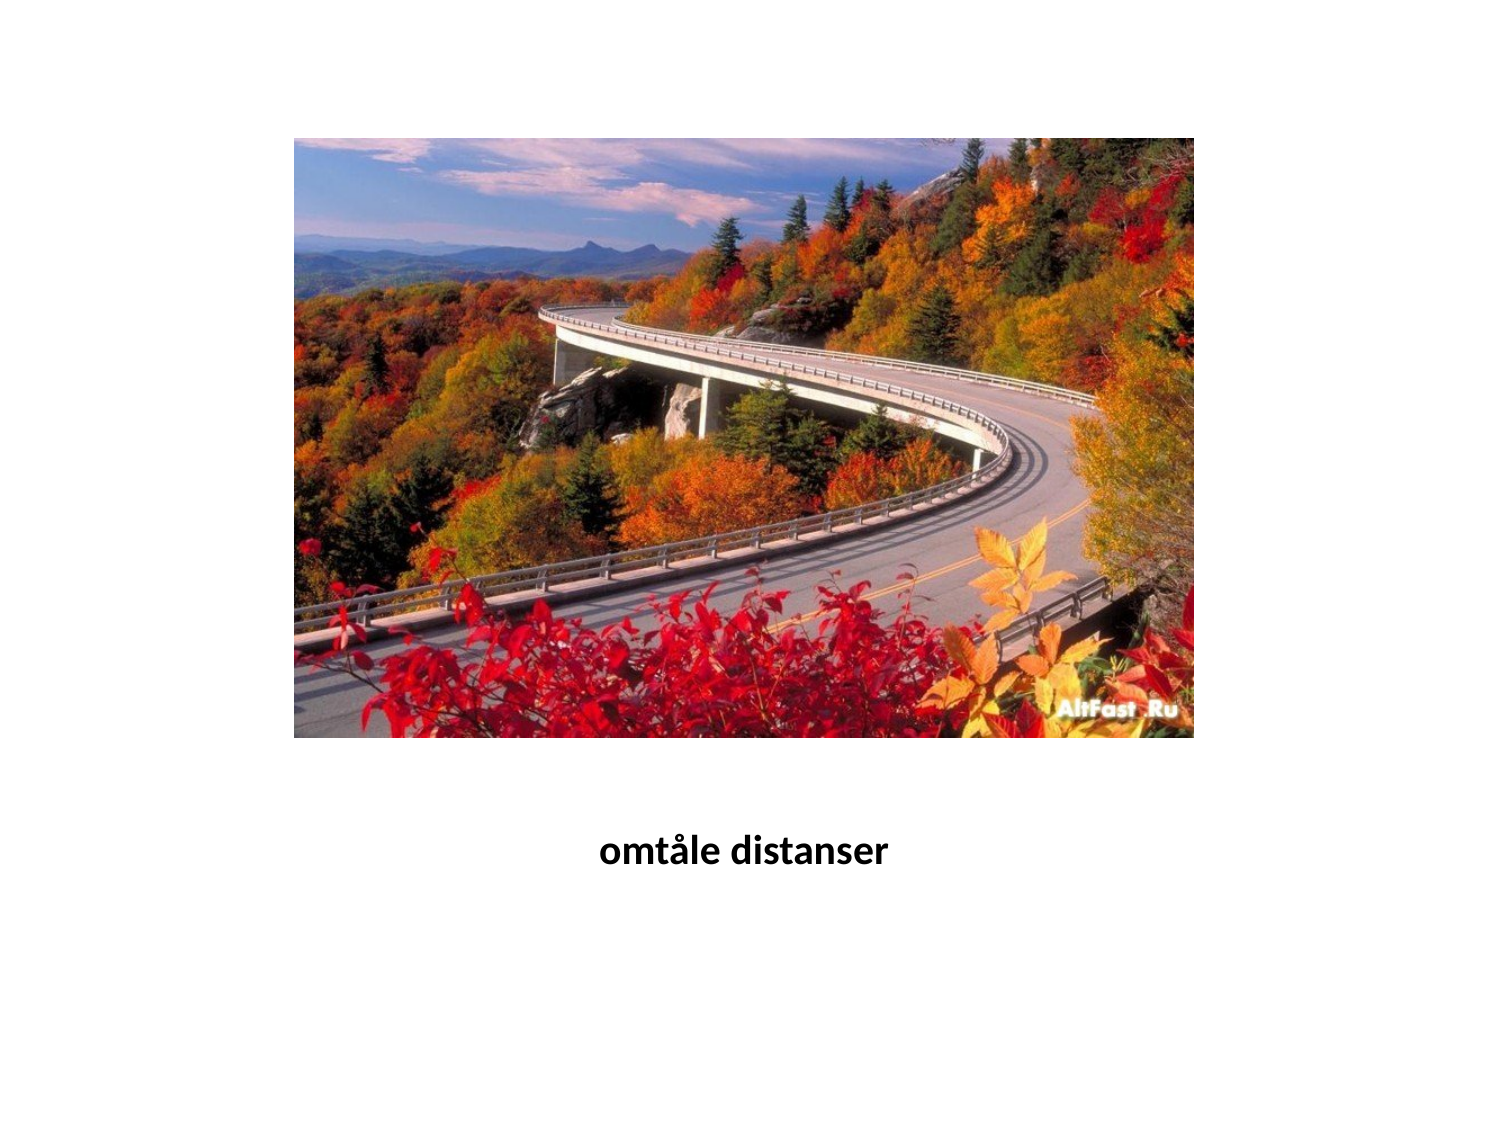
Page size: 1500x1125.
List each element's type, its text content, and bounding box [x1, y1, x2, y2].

title omtåle distanser [294, 787, 1194, 881]
picture [293, 137, 1195, 738]
